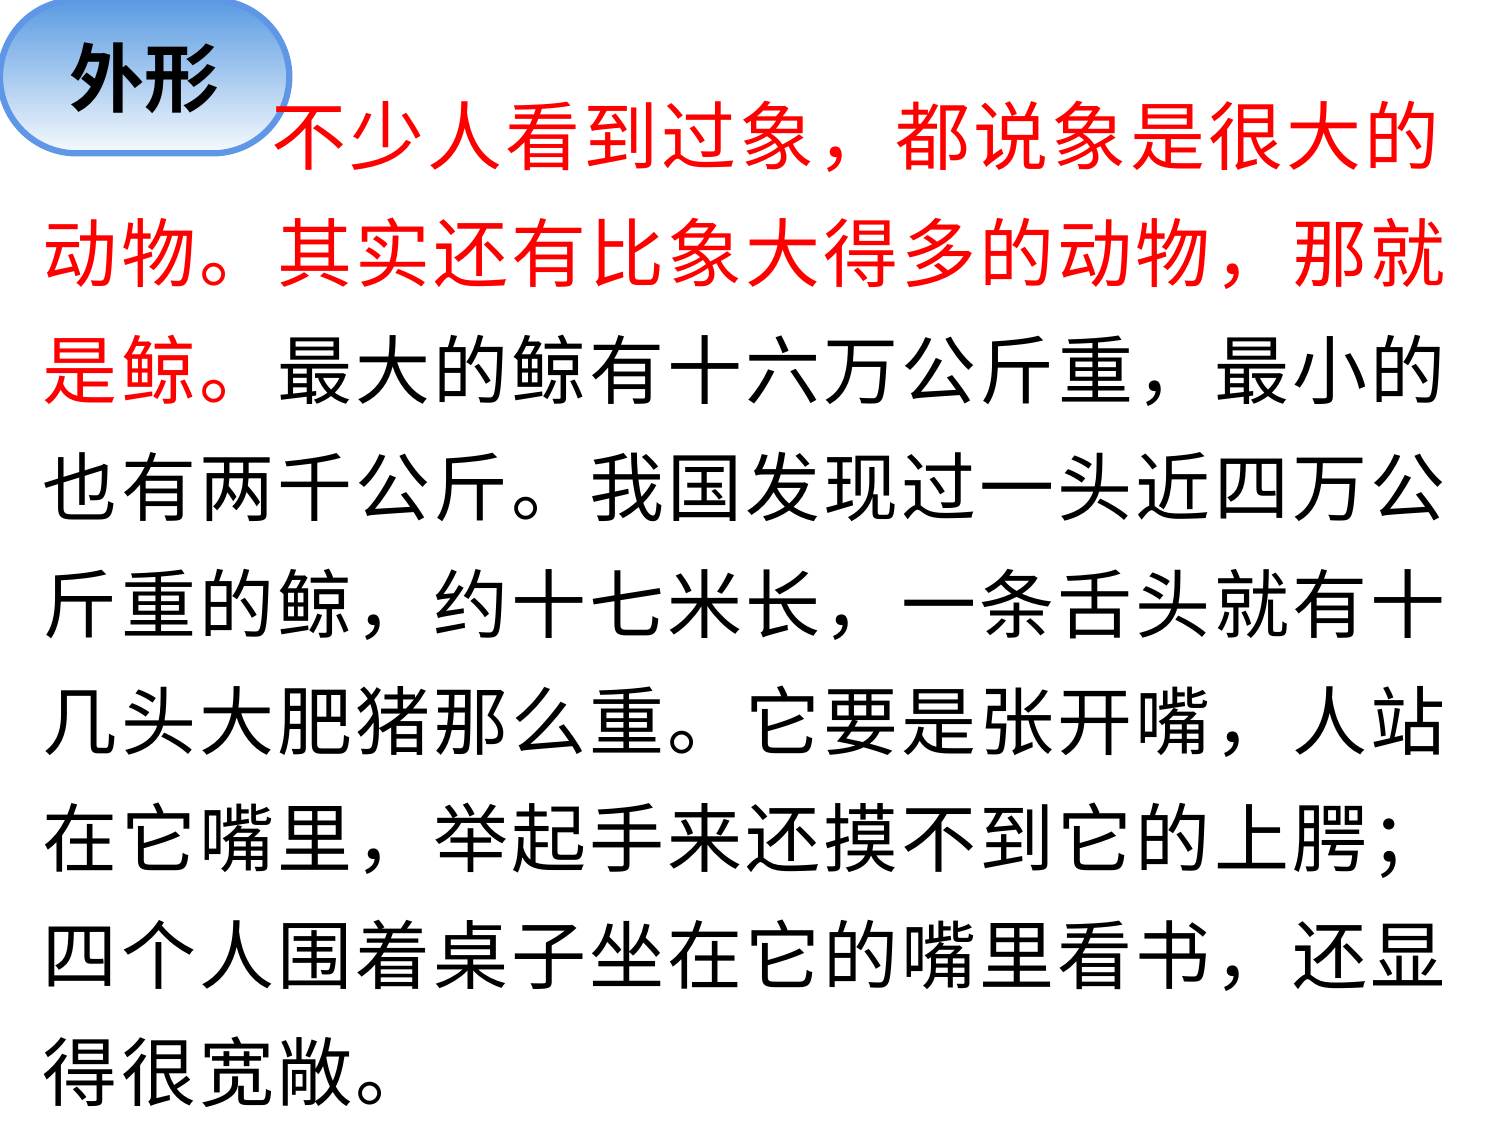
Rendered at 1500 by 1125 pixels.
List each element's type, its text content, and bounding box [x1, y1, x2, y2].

text_box 外形 [3, 0, 287, 55]
list 不少人看到过象，都说象是很大的动物。其实还有比象大得多的动物，那就是鲸。最大的鲸有十六万公斤重，最小的也有两千公斤。我国发现过一头近四万公斤重的鲸，约十七米长，一条舌头就有十几头大肥猪那么重。它要是张开嘴，人站在它嘴里，举起手来还摸不到它的上腭；四个人围着桌子坐在它的嘴里看书，还显得很宽敞。 [0, 55, 1471, 1124]
